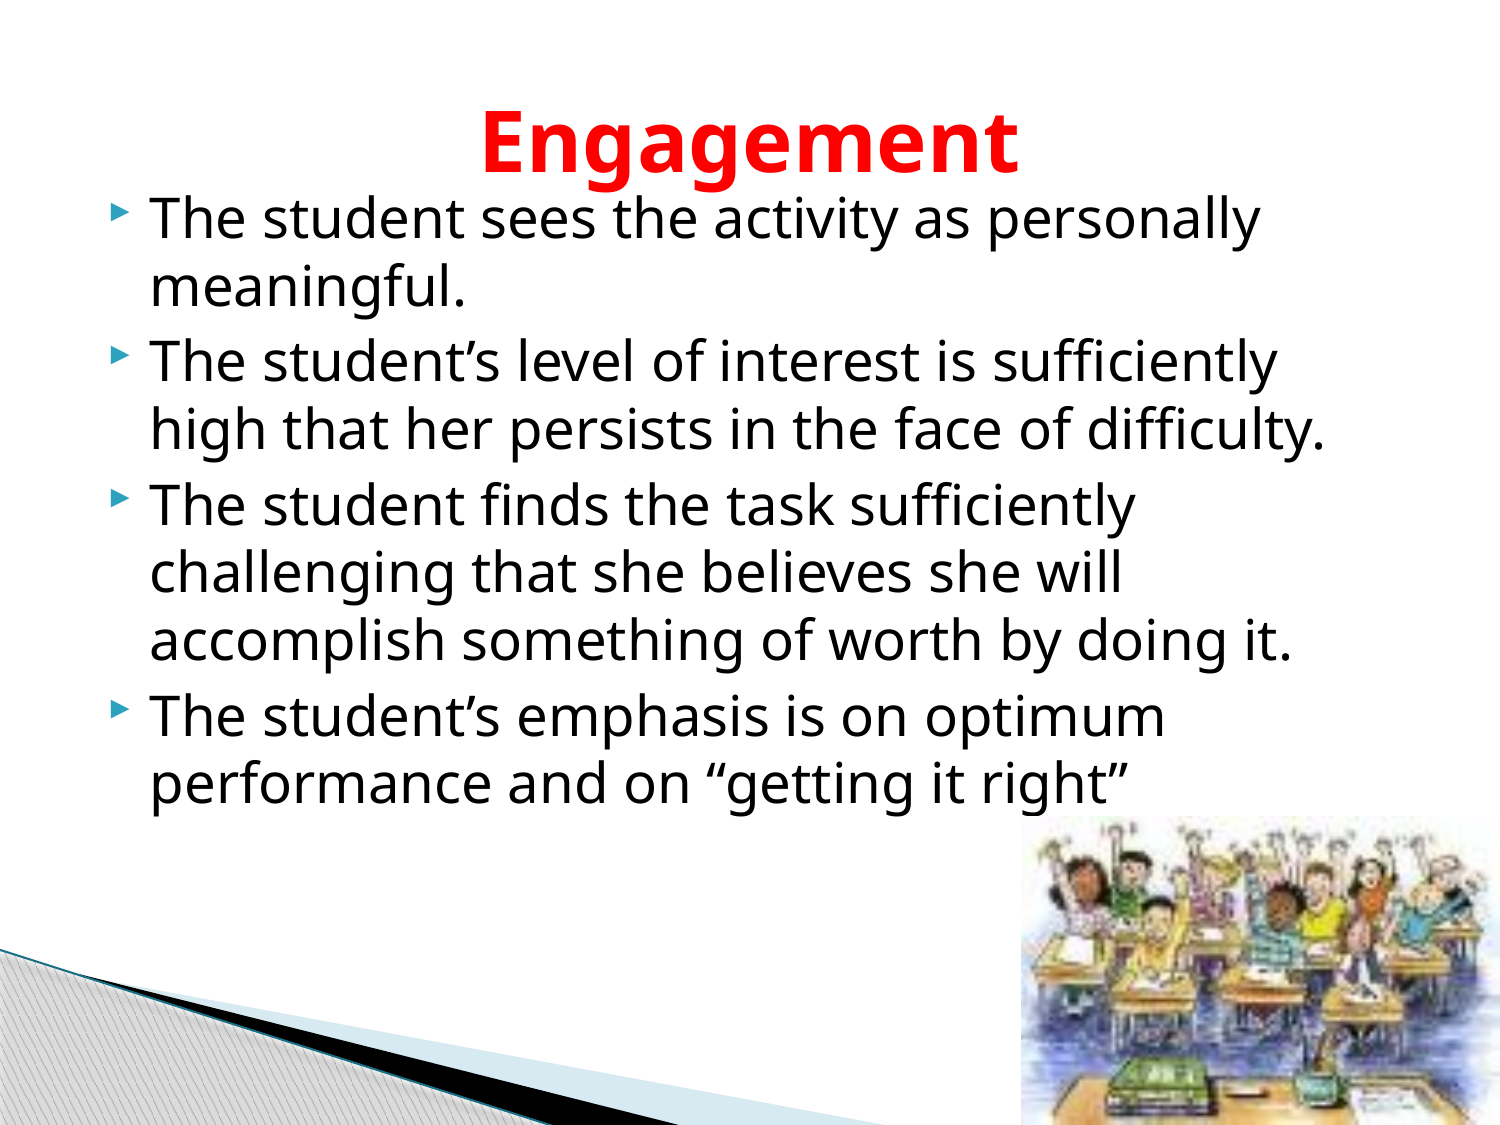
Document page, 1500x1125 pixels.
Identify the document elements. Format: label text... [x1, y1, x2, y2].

picture [1021, 815, 1500, 1125]
title Engagement [75, 45, 1425, 233]
list The student sees the activity as personally meaningful. The student’s level of interest is sufficiently high that her persists in the face of difficulty. The student finds the task sufficiently challenging that she believes she will accomplish something of worth by doing it. The student’s emphasis is on optimum performance and on “getting it right” [75, 233, 1425, 918]
